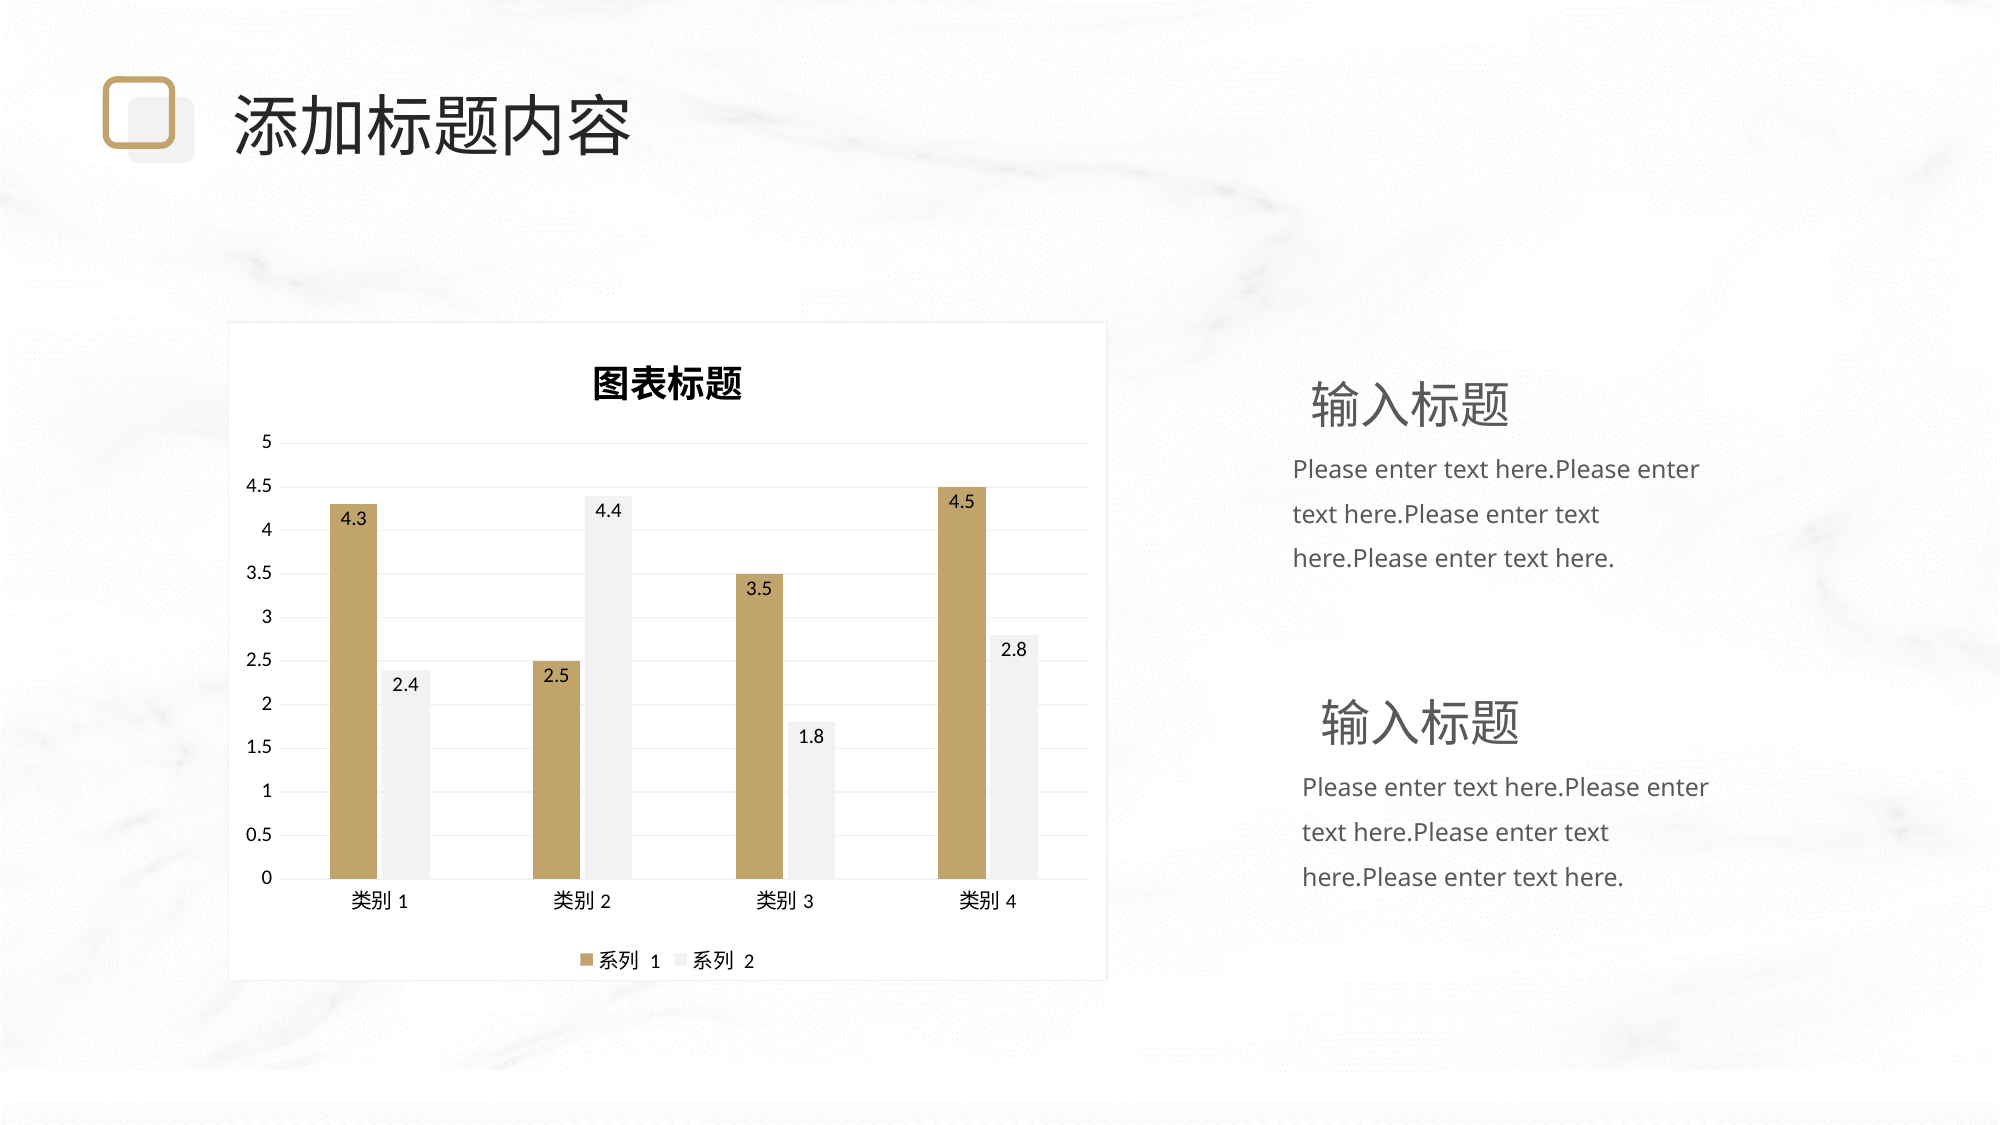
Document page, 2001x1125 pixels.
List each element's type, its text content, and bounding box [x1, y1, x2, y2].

text_box Please enter text here.Please enter text here.Please enter text here.Please enter text here. [1278, 430, 1736, 581]
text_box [105, 79, 195, 164]
text_box 输入标题 [1305, 654, 1712, 760]
text_box Please enter text here.Please enter text here.Please enter text here.Please enter text here. [1287, 749, 1745, 899]
text_box 添加标题内容 [218, 76, 649, 171]
chart [227, 320, 1108, 982]
text_box 输入标题 [1296, 335, 1703, 441]
